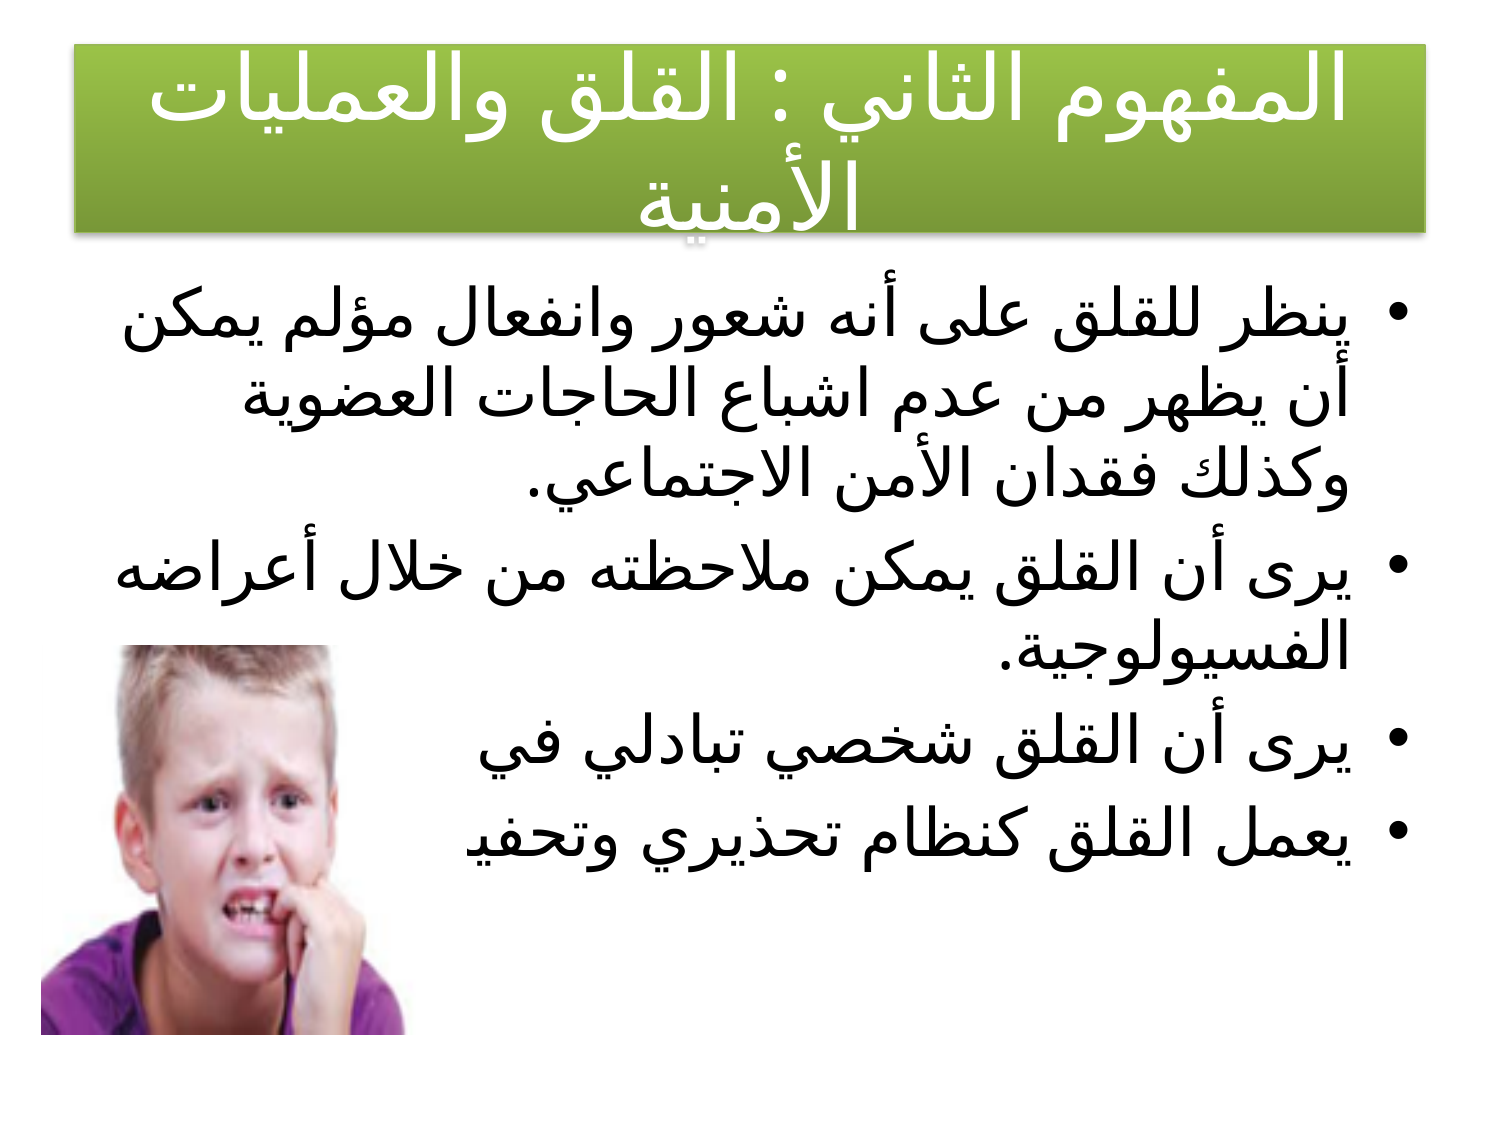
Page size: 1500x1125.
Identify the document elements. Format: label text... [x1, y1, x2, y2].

list ينظر للقلق على أنه شعور وانفعال مؤلم يمكن أن يظهر من عدم اشباع الحاجات العضوية وكذلك فقدان الأمن الاجتماعي. يرى أن القلق يمكن ملاحظته من خلال أعراضه الفسيولوجية. يرى أن القلق شخصي تبادلي في الأصل. يعمل القلق كنظام تحذيري وتحفيزي. [75, 262, 1425, 1005]
title المفهوم الثاني : القلق والعمليات الأمنية [74, 44, 1426, 233]
picture [41, 644, 467, 1036]
